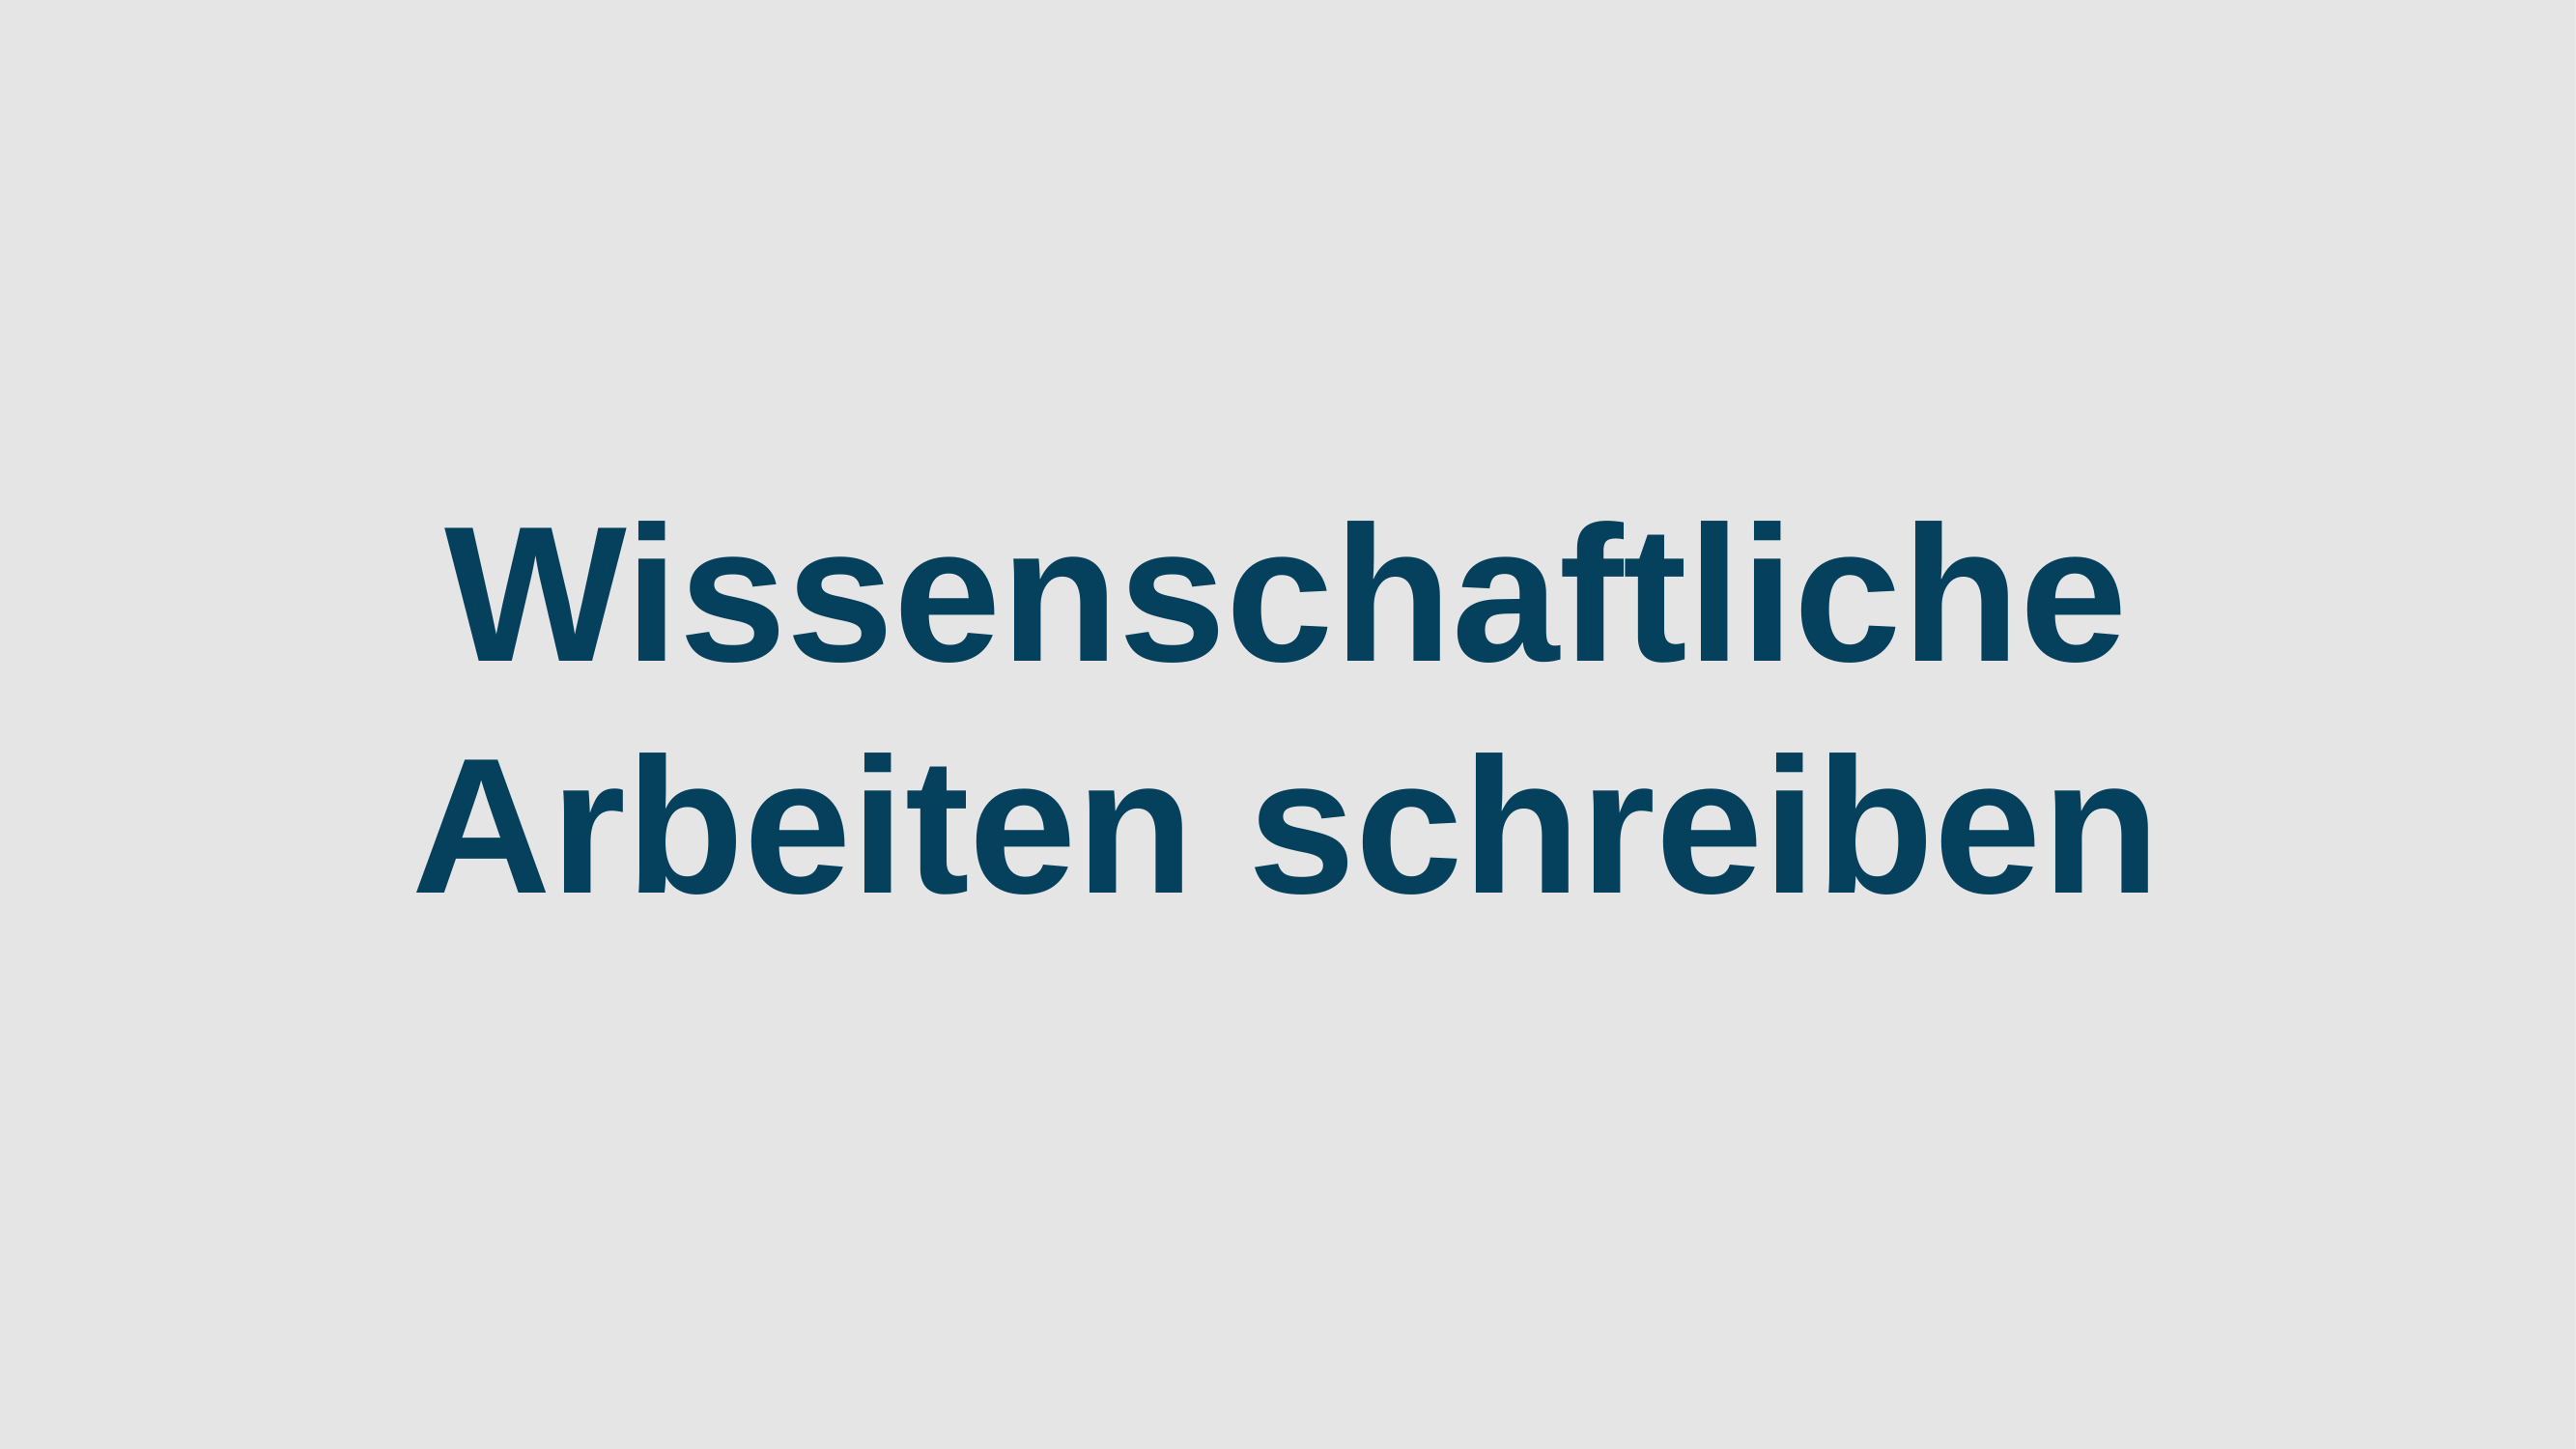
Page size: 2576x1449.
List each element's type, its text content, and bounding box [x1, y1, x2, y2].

title Wissenschaftliche Arbeiten schreiben [183, 385, 2391, 1014]
